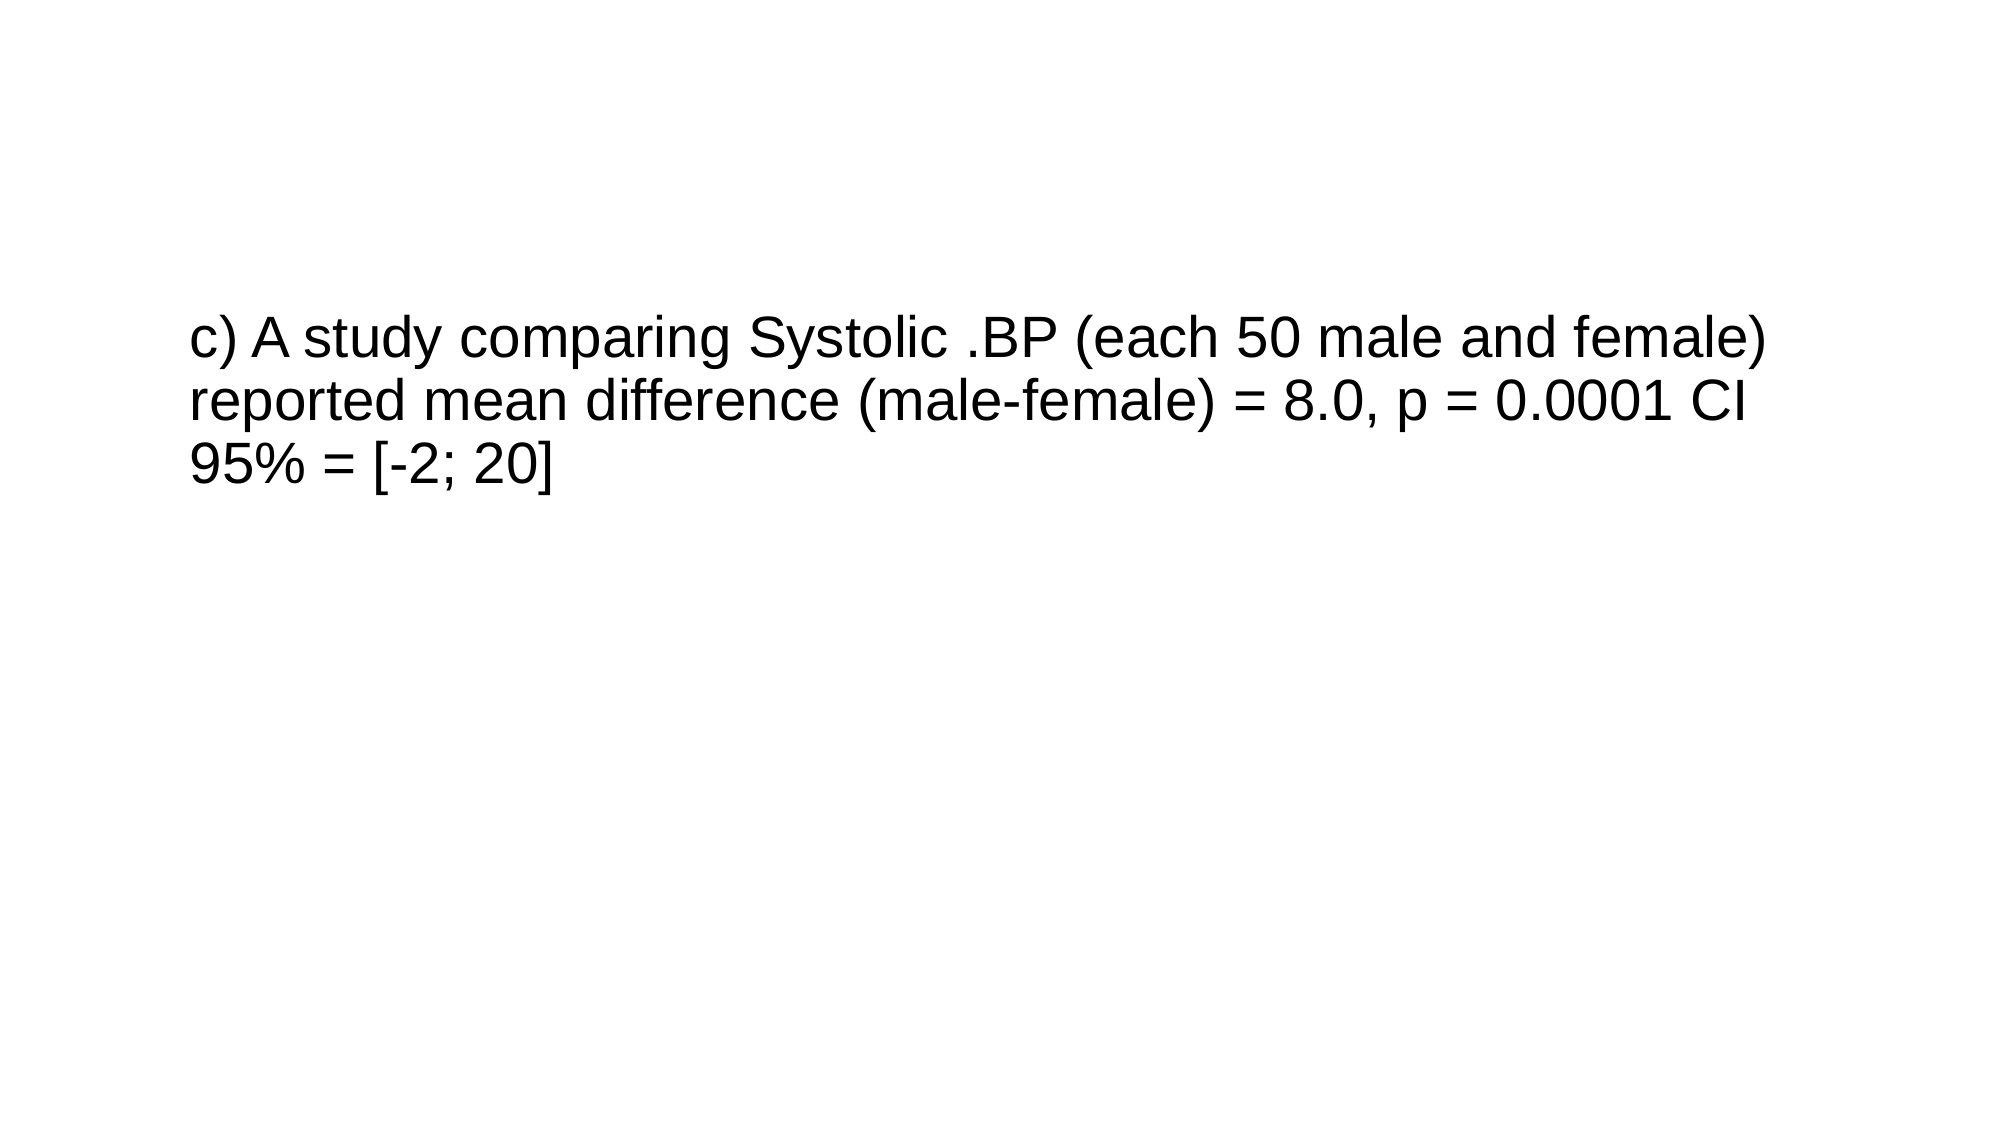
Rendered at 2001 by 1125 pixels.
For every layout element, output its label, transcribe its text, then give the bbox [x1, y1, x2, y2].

list c) A study comparing Systolic .BP (each 50 male and female) reported mean difference (male-female) = 8.0, p = 0.0001 CI 95% = [-2; 20] [137, 299, 1863, 1014]
